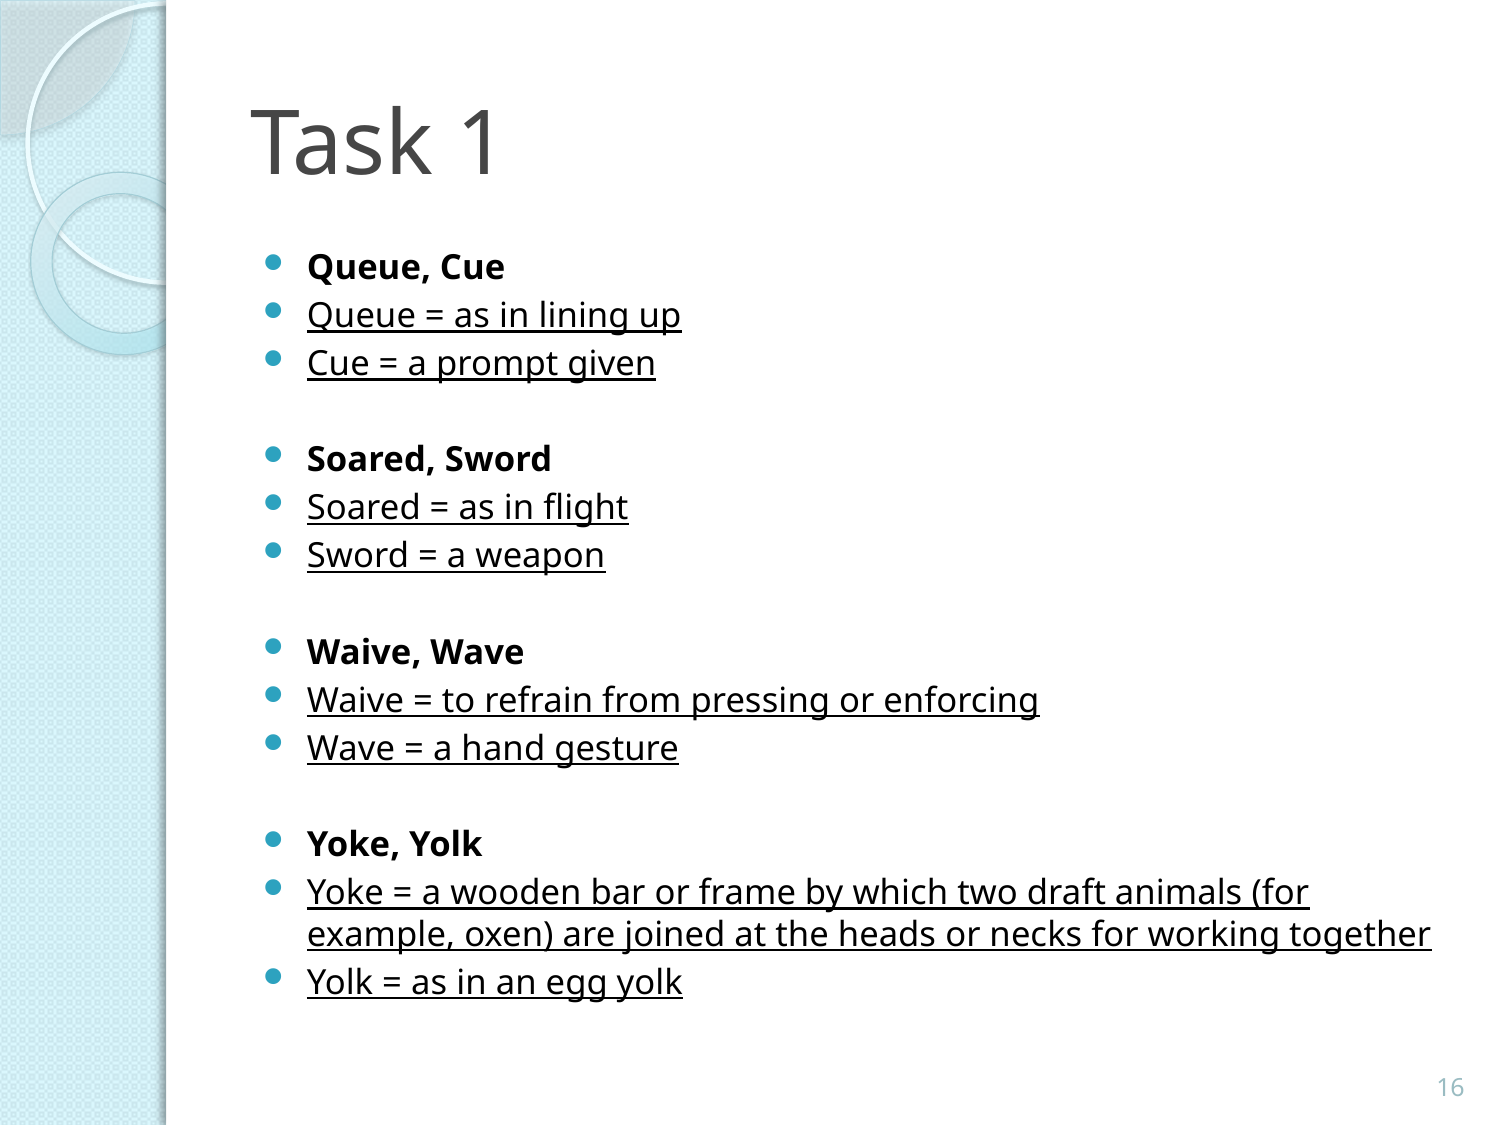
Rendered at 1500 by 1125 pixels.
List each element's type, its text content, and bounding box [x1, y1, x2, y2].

slide_number 16 [1413, 1034, 1488, 1113]
title Task 1 [235, 45, 1466, 233]
list Queue, Cue Queue = as in lining up Cue = a prompt given Soared, Sword Soared = as in flight Sword = a weapon Waive, Wave Waive = to refrain from pressing or enforcing Wave = a hand gesture Yoke, Yolk Yoke = a wooden bar or frame by which two draft animals (for example, oxen) are joined at the heads or necks for working together Yolk = as in an egg yolk [235, 237, 1466, 1025]
